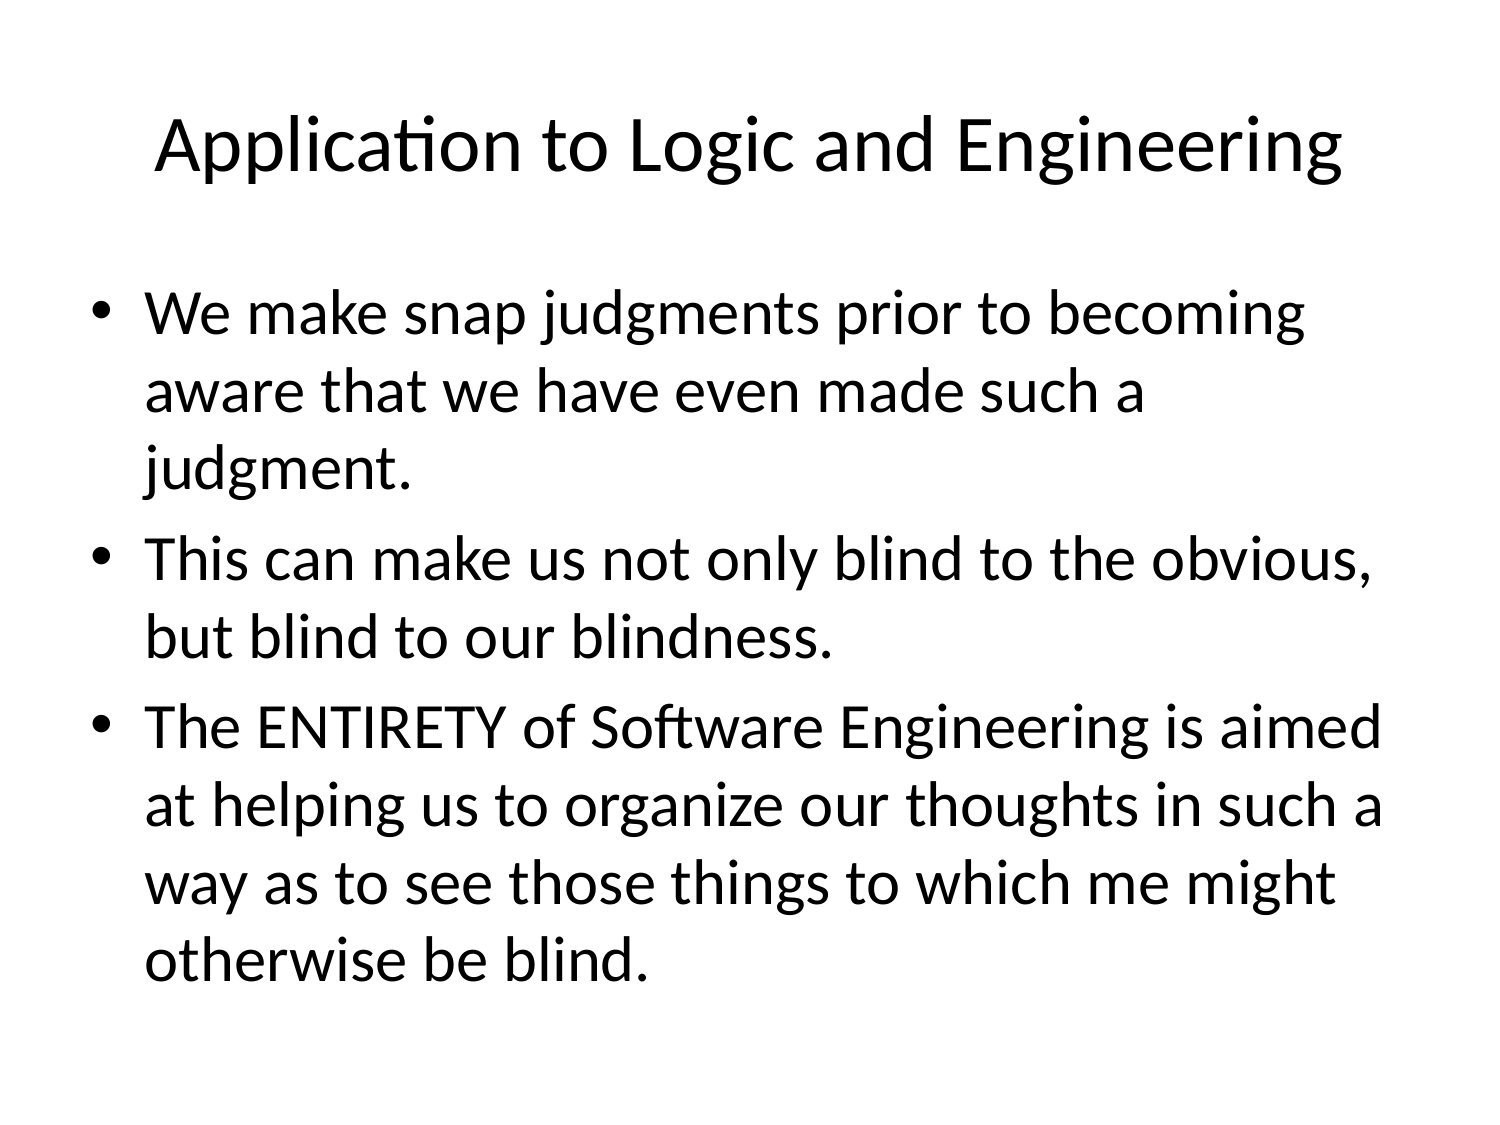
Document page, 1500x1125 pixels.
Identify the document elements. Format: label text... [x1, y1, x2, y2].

list We make snap judgments prior to becoming aware that we have even made such a judgment. This can make us not only blind to the obvious, but blind to our blindness. The ENTIRETY of Software Engineering is aimed at helping us to organize our thoughts in such a way as to see those things to which me might otherwise be blind. [75, 262, 1425, 1005]
title Application to Logic and Engineering [75, 45, 1425, 233]
